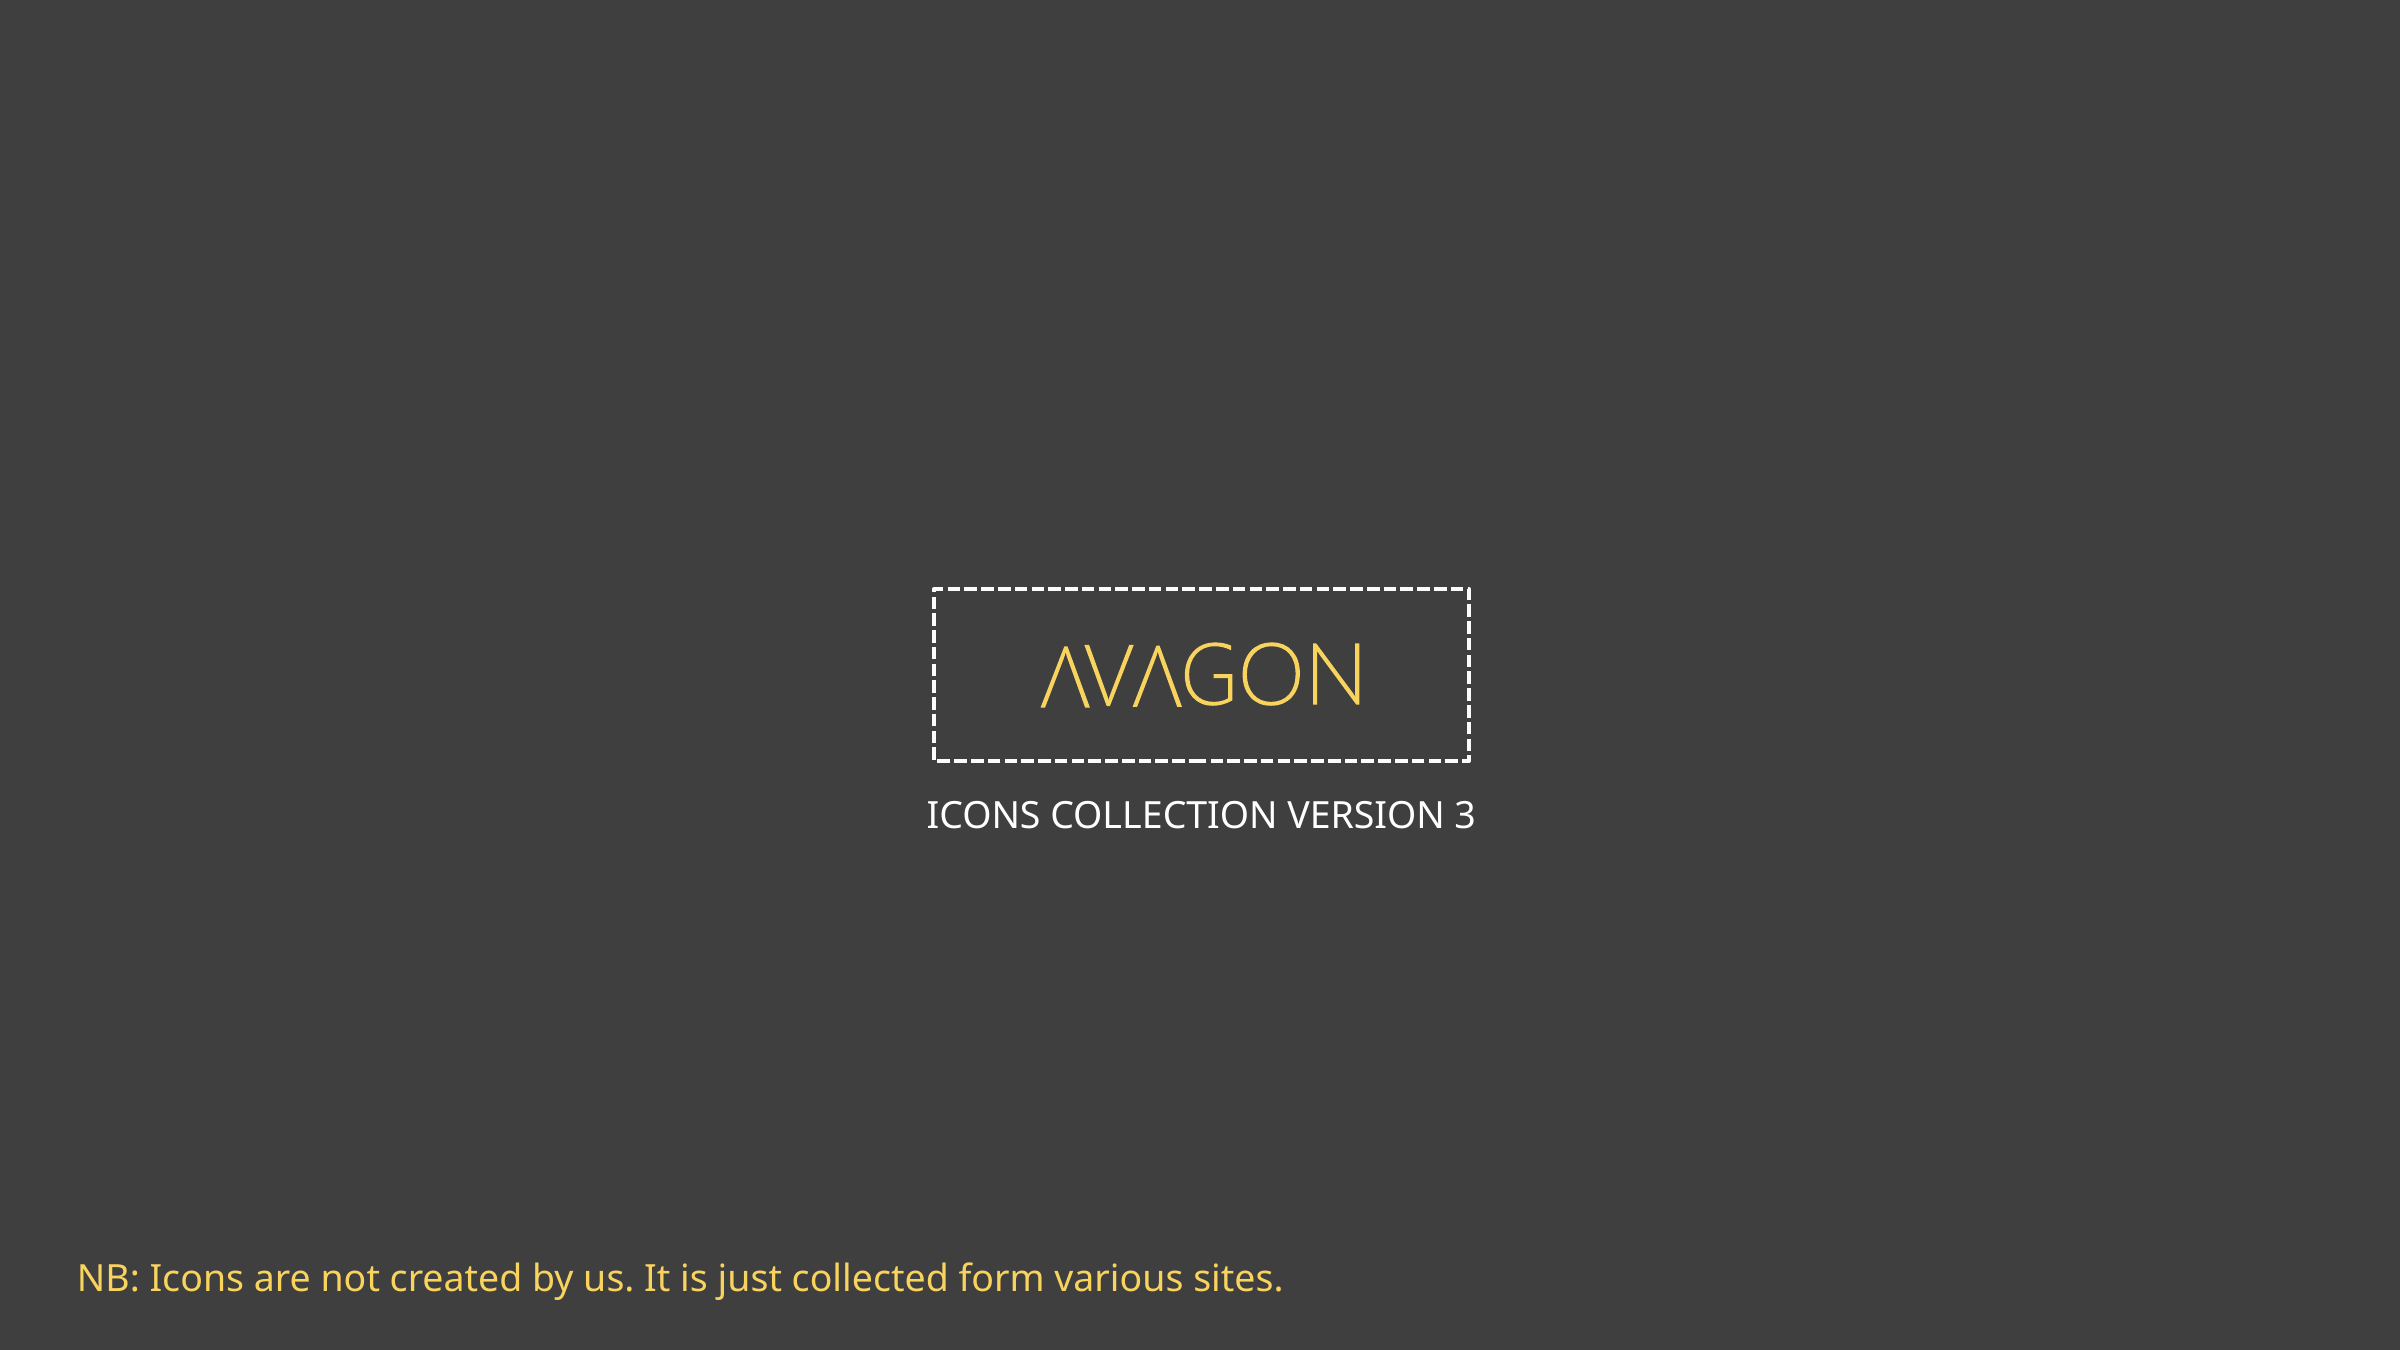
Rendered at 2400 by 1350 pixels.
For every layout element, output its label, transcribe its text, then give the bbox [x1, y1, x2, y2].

text_box NB: Icons are not created by us. It is just collected form various sites. [62, 1246, 1301, 1306]
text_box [1040, 642, 1360, 708]
text_box ICONS COLLECTION VERSION 3 [911, 784, 1492, 844]
text_box [932, 587, 1471, 763]
